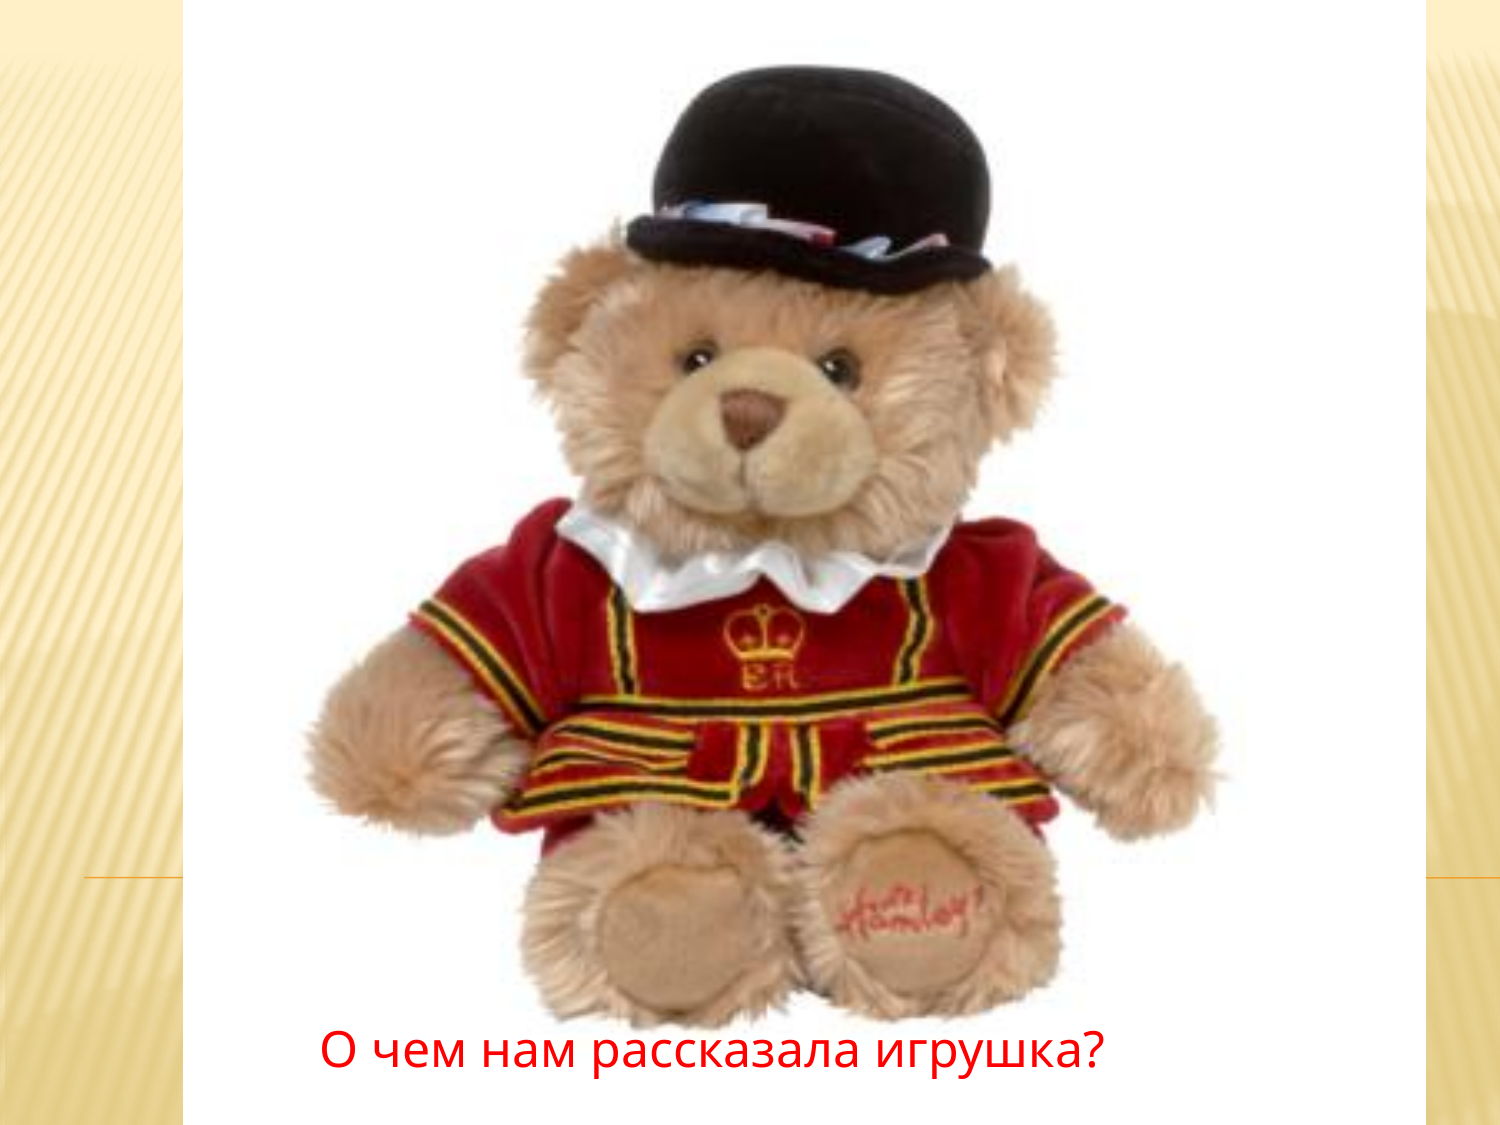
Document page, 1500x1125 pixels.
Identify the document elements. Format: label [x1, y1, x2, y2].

picture [182, 0, 1426, 1125]
